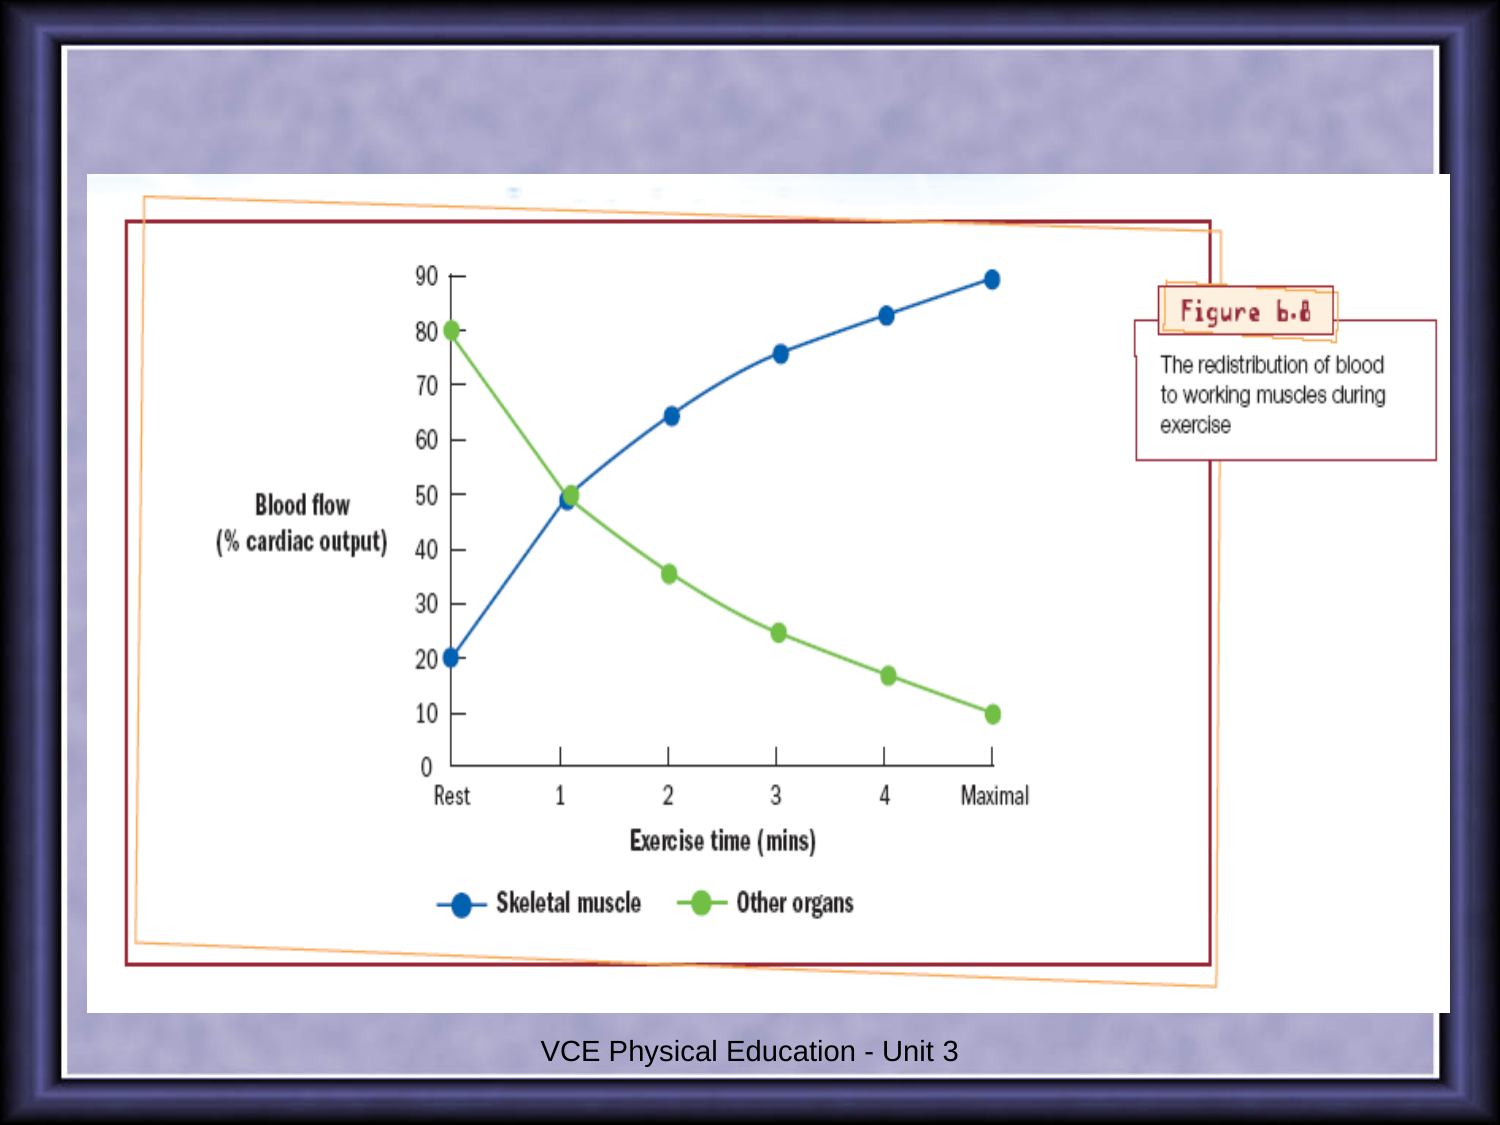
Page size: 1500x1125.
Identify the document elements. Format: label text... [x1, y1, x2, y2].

footer VCE Physical Education - Unit 3 [512, 1024, 988, 1103]
picture [0, 0, 1500, 1125]
